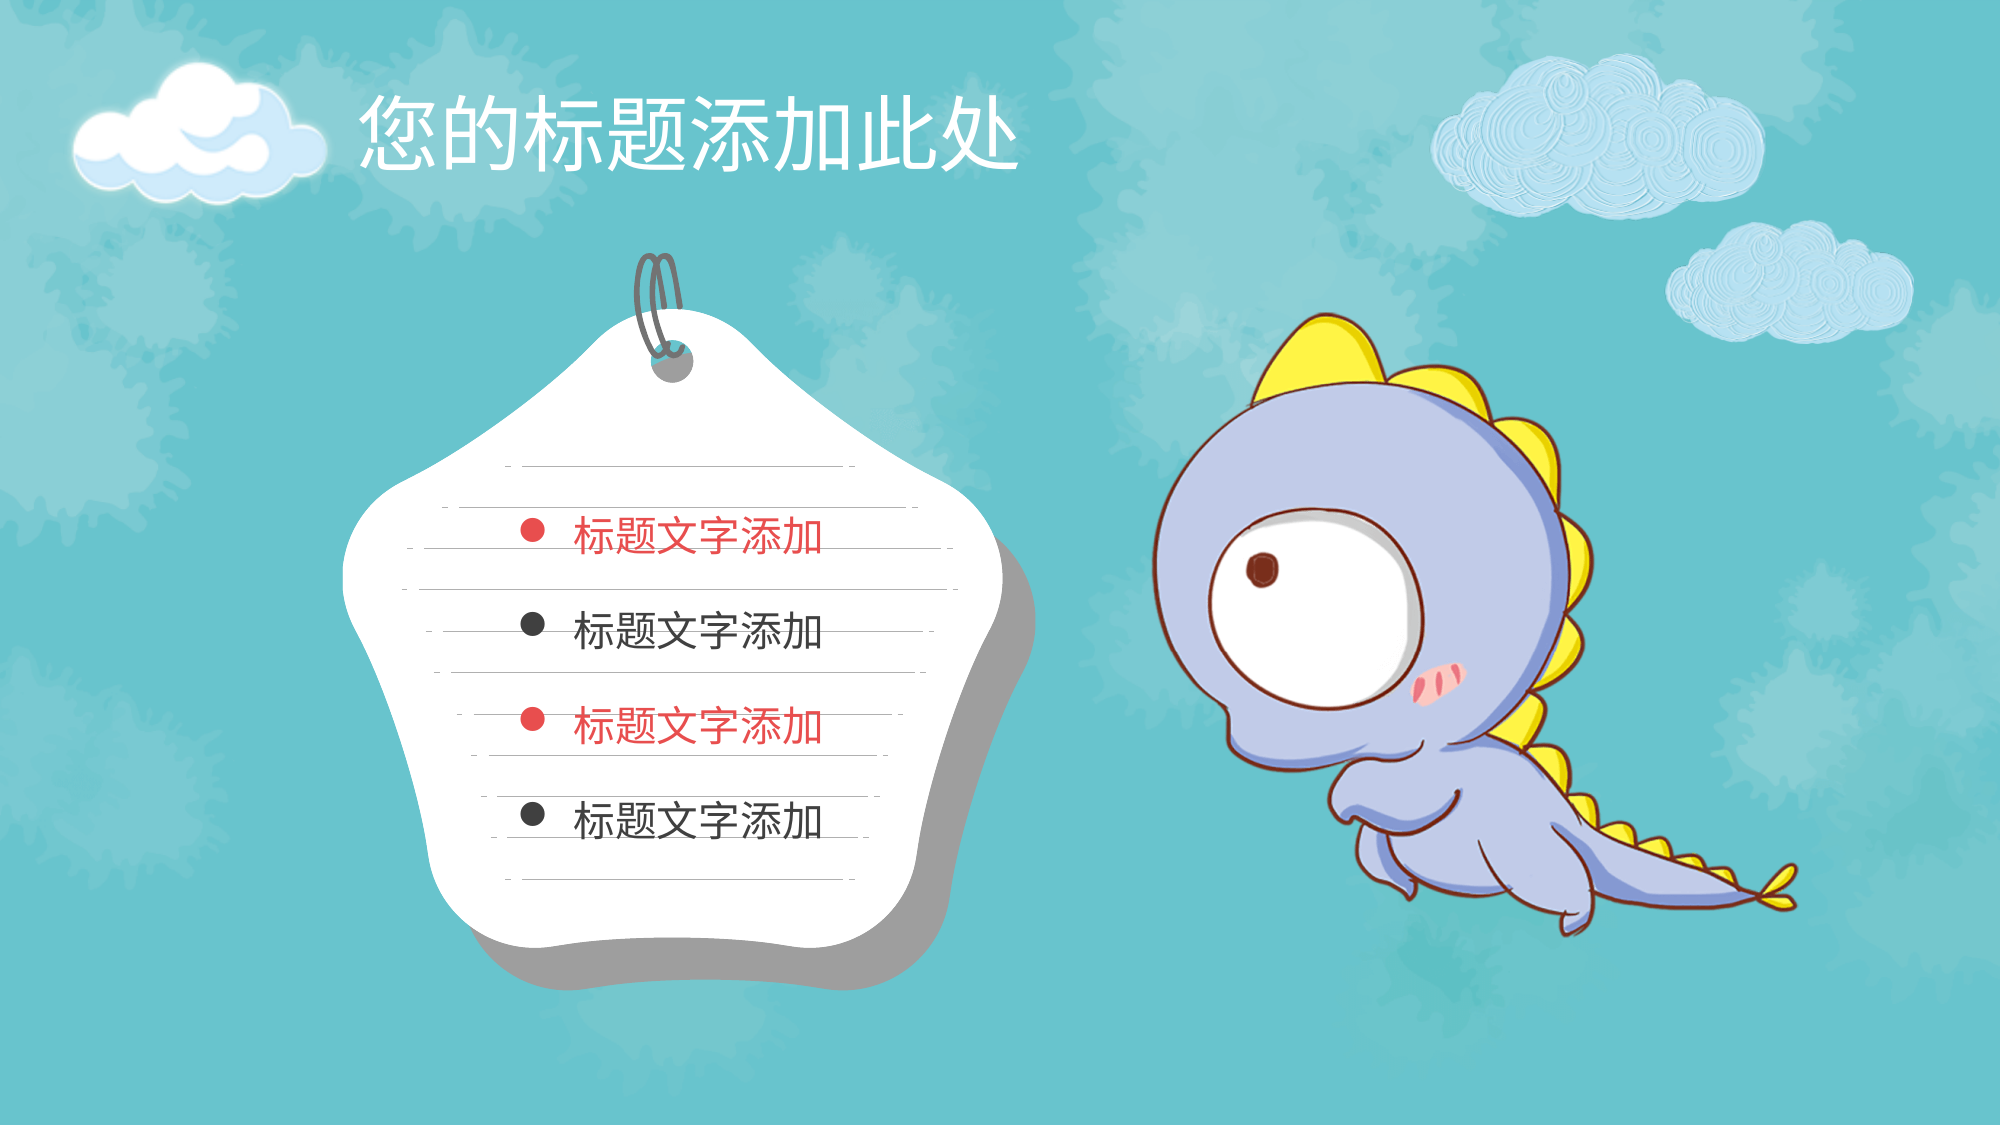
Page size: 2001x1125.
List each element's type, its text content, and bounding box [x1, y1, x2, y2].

text_box 您的标题添加此处 [341, 74, 1038, 190]
picture [0, 0, 2000, 1125]
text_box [1090, 269, 1857, 1035]
